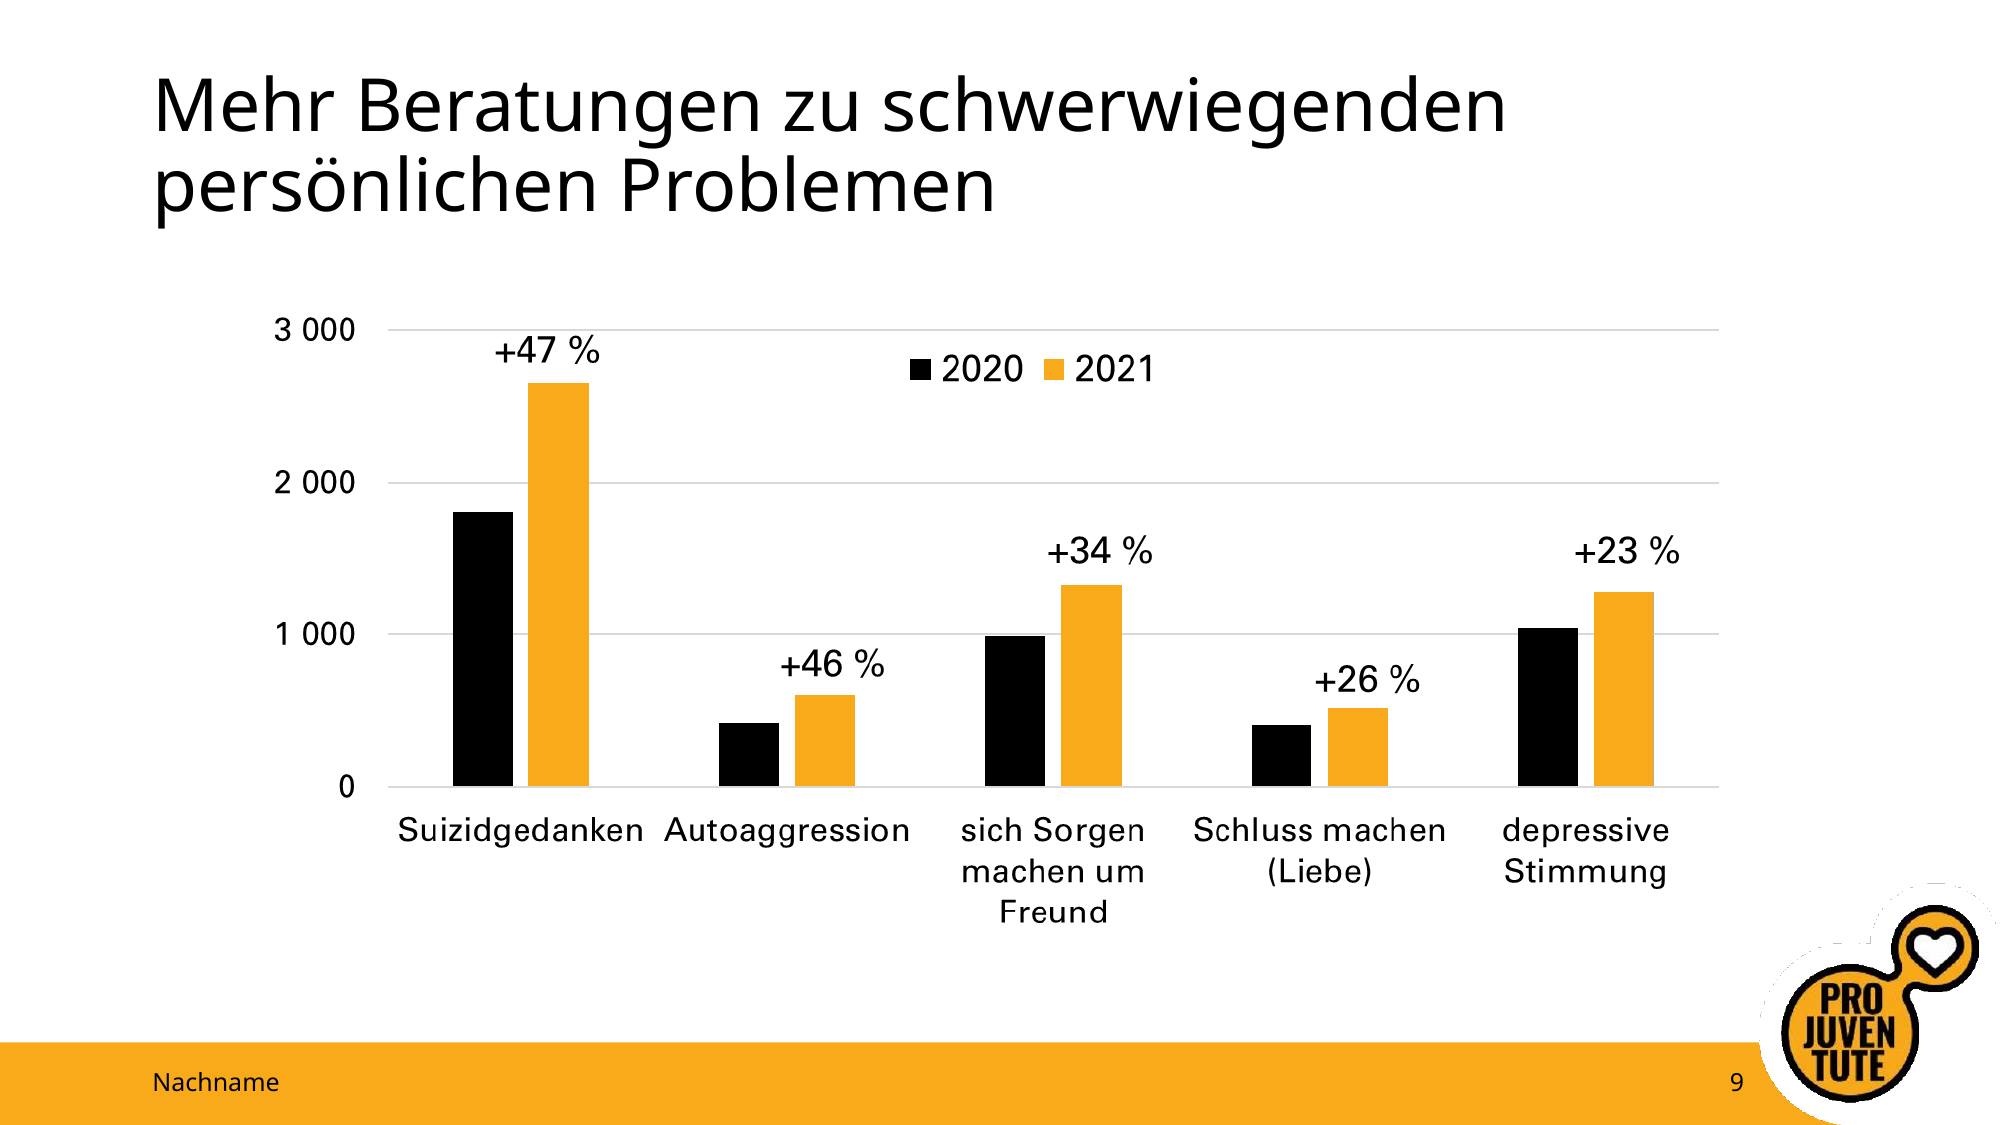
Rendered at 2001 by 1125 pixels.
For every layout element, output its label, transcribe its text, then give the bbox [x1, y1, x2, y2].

footer Nachname [137, 1053, 813, 1114]
picture [1688, 859, 2000, 1125]
title Mehr Beratungen zu schwerwiegenden persönlichen Problemen [137, 59, 1863, 236]
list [258, 299, 1741, 1014]
slide_number 9 [1412, 1053, 1759, 1113]
